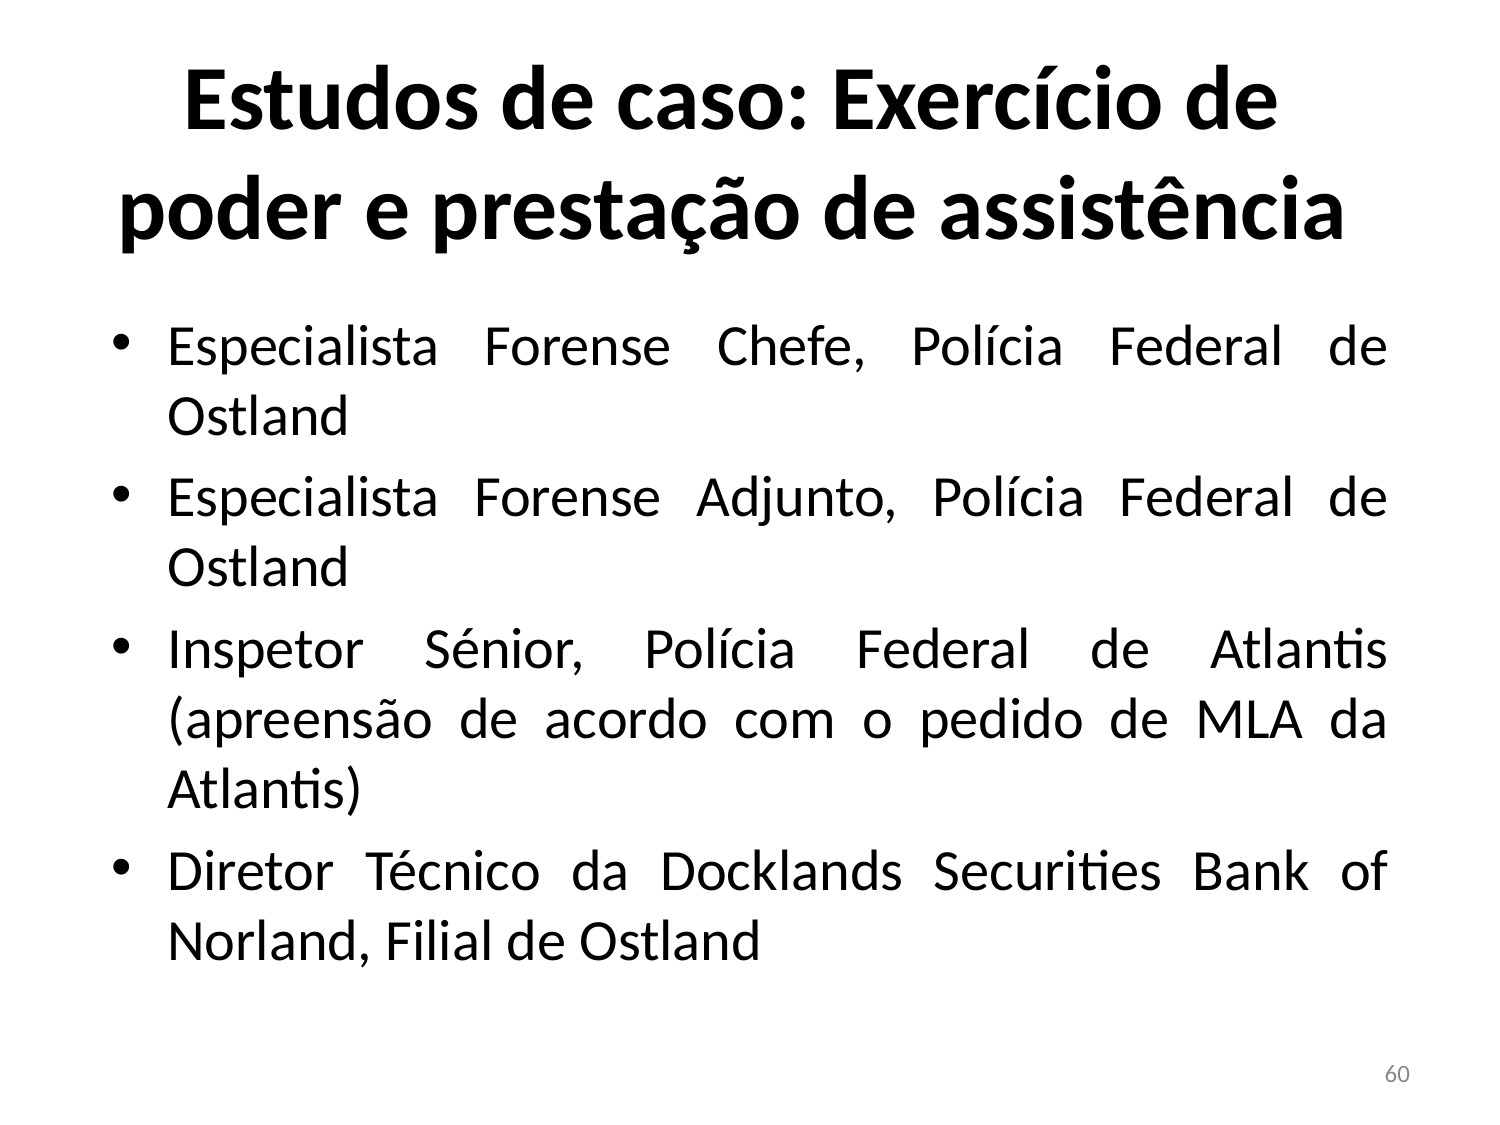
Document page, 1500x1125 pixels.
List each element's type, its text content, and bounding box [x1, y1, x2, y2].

title Estudos de caso: Exercício de poder e prestação de assistência [57, 54, 1408, 243]
text_box Especialista Forense Chefe, Polícia Federal de Ostland Especialista Forense Adjunto, Polícia Federal de Ostland Inspetor Sénior, Polícia Federal de Atlantis (apreensão de acordo com o pedido de MLA da Atlantis) Diretor Técnico da Docklands Securities Bank of Norland, Filial de Ostland [96, 299, 1404, 1071]
slide_number 60 [1074, 1042, 1425, 1103]
